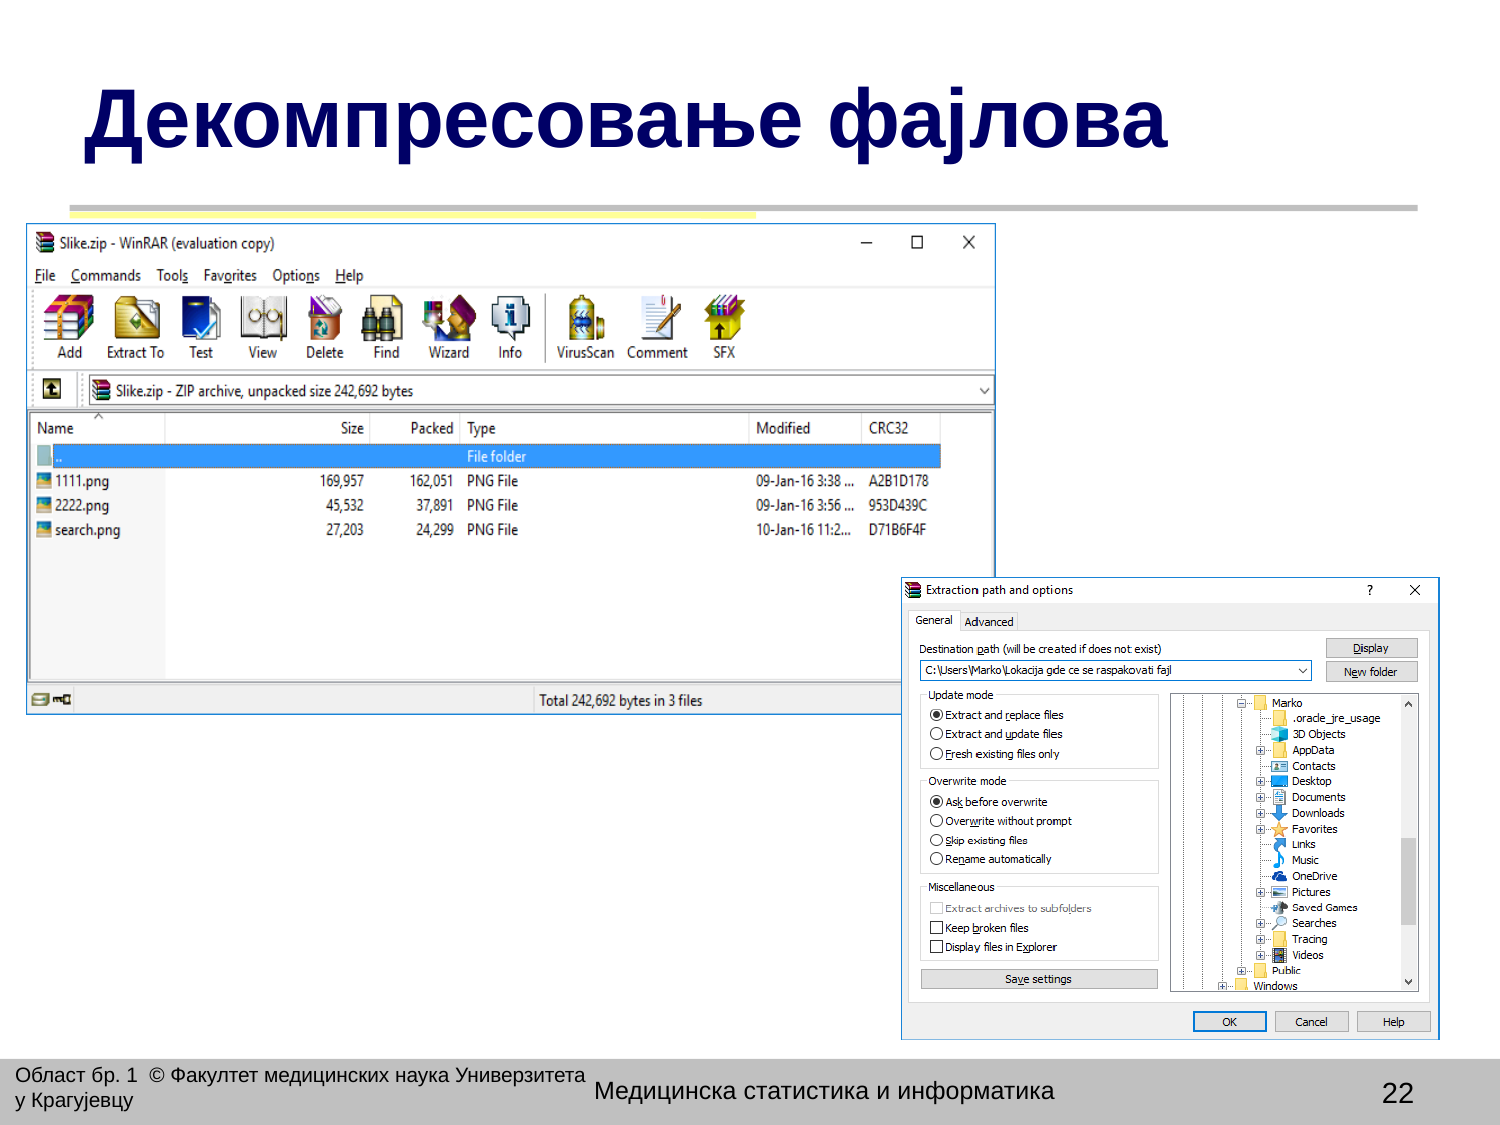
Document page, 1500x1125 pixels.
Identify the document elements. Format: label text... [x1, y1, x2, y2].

footer Медицинска статистика и информатика [512, 1066, 1138, 1125]
picture [26, 222, 1440, 1040]
slide_number 22 [1155, 1066, 1430, 1125]
title Декомпресовање фајлова [69, 19, 1426, 208]
slide_number Област бр. 1 © Факултет медицинских наука Универзитета у Крагујевцу [0, 1053, 614, 1108]
